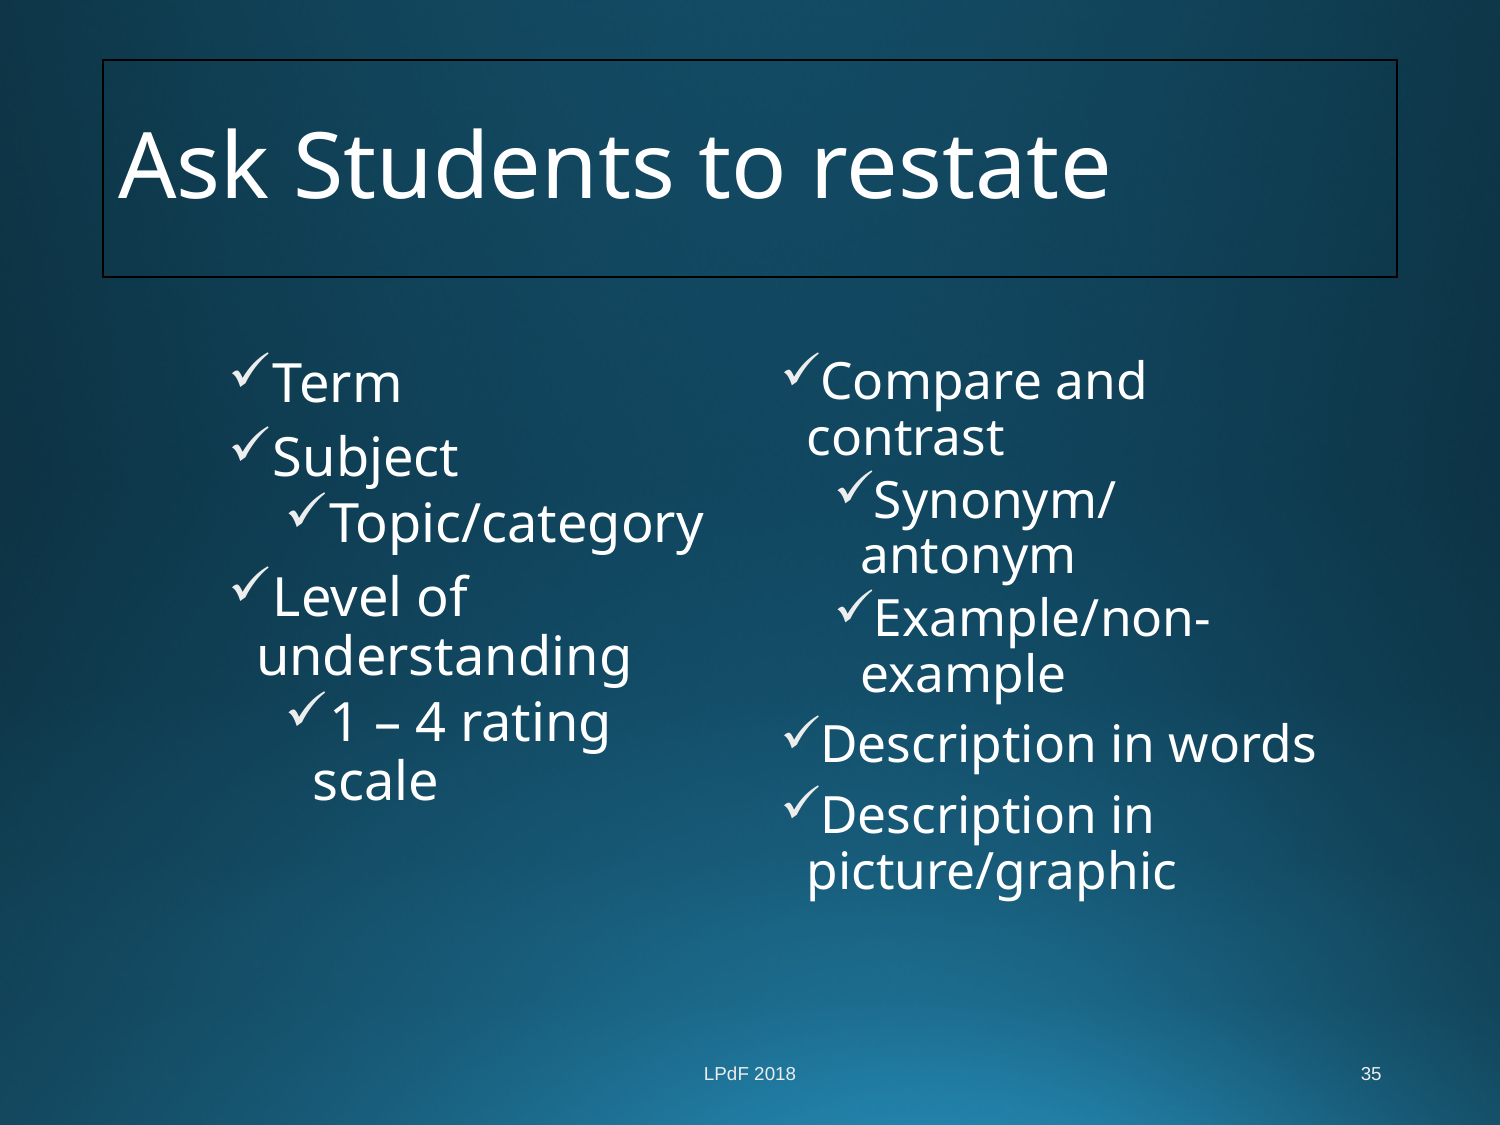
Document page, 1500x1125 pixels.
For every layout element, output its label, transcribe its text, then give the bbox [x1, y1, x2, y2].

picture [0, 0, 1500, 1125]
slide_number 35 [1059, 1042, 1397, 1103]
footer LPdF 2018 [496, 1042, 1004, 1103]
list Compare and contrast Synonym/antonym Example/non-example Description in words Description in picture/graphic [765, 347, 1341, 939]
title Ask Students to restate [102, 59, 1398, 278]
list Term Subject Topic/category Level of understanding 1 – 4 rating scale [213, 348, 738, 939]
